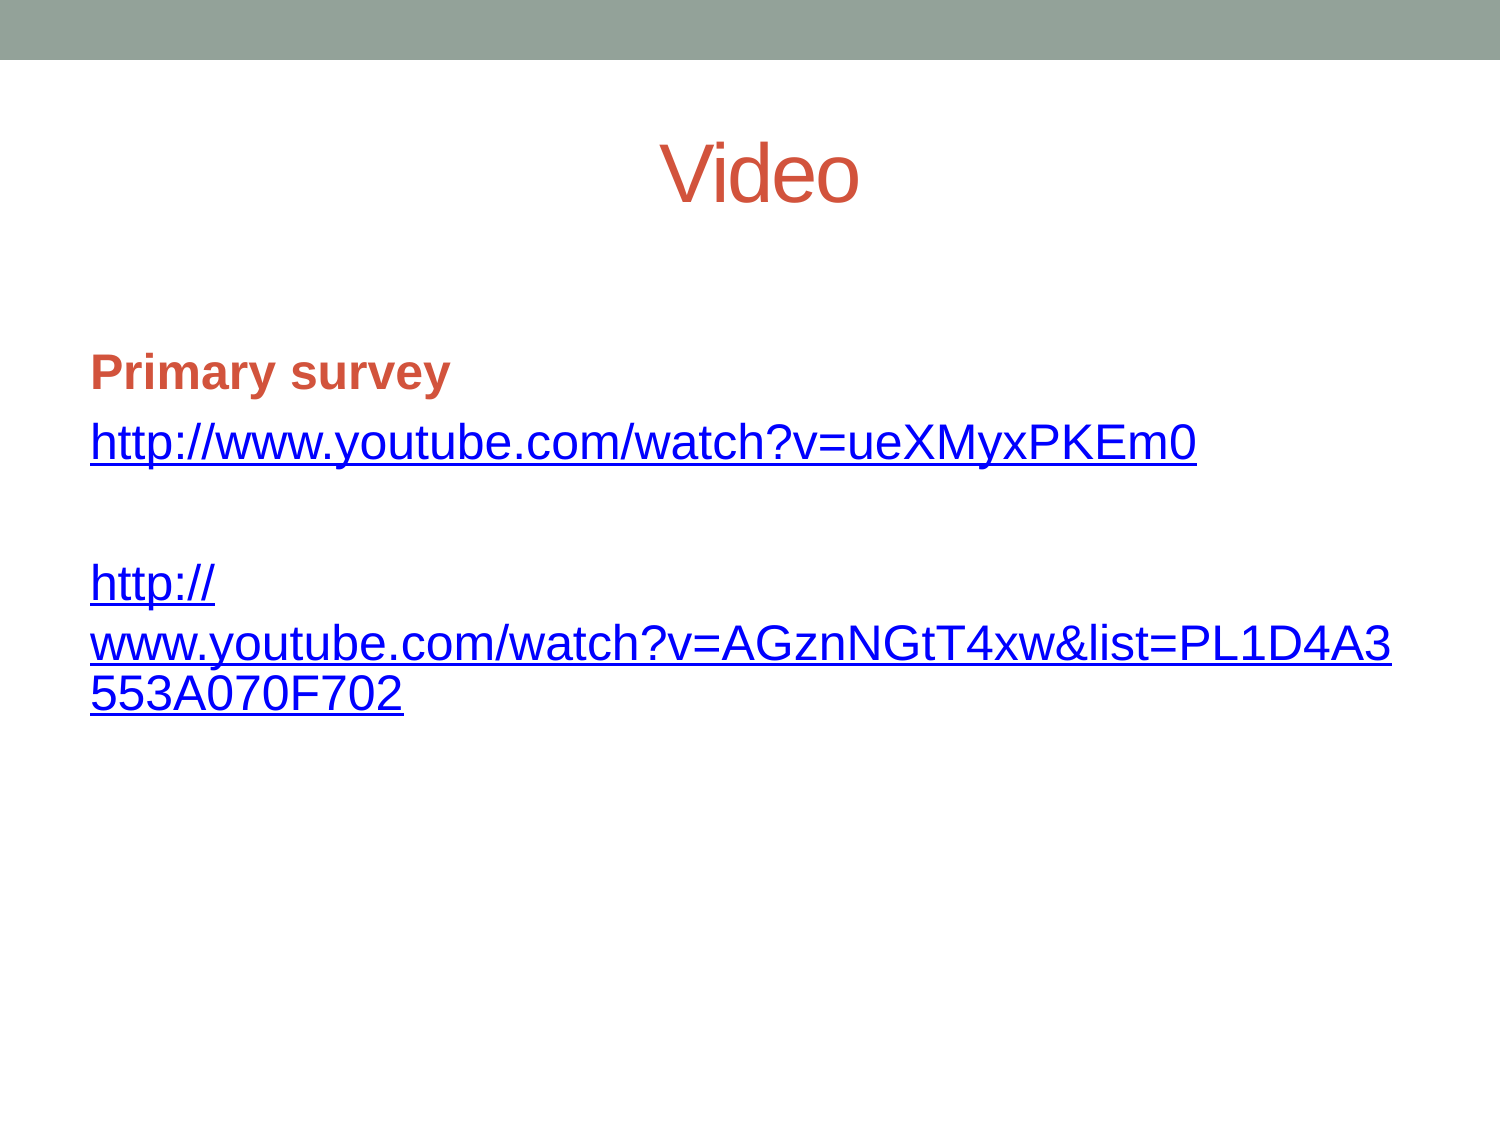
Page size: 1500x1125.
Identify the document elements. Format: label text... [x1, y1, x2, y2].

list Primary survey http://www.youtube.com/watch?v=ueXMyxPKEm0 http://www.youtube.com/watch?v=AGznNGtT4xw&list=PL1D4A3553A070F702 [75, 262, 1425, 1063]
title Video [75, 87, 1425, 250]
